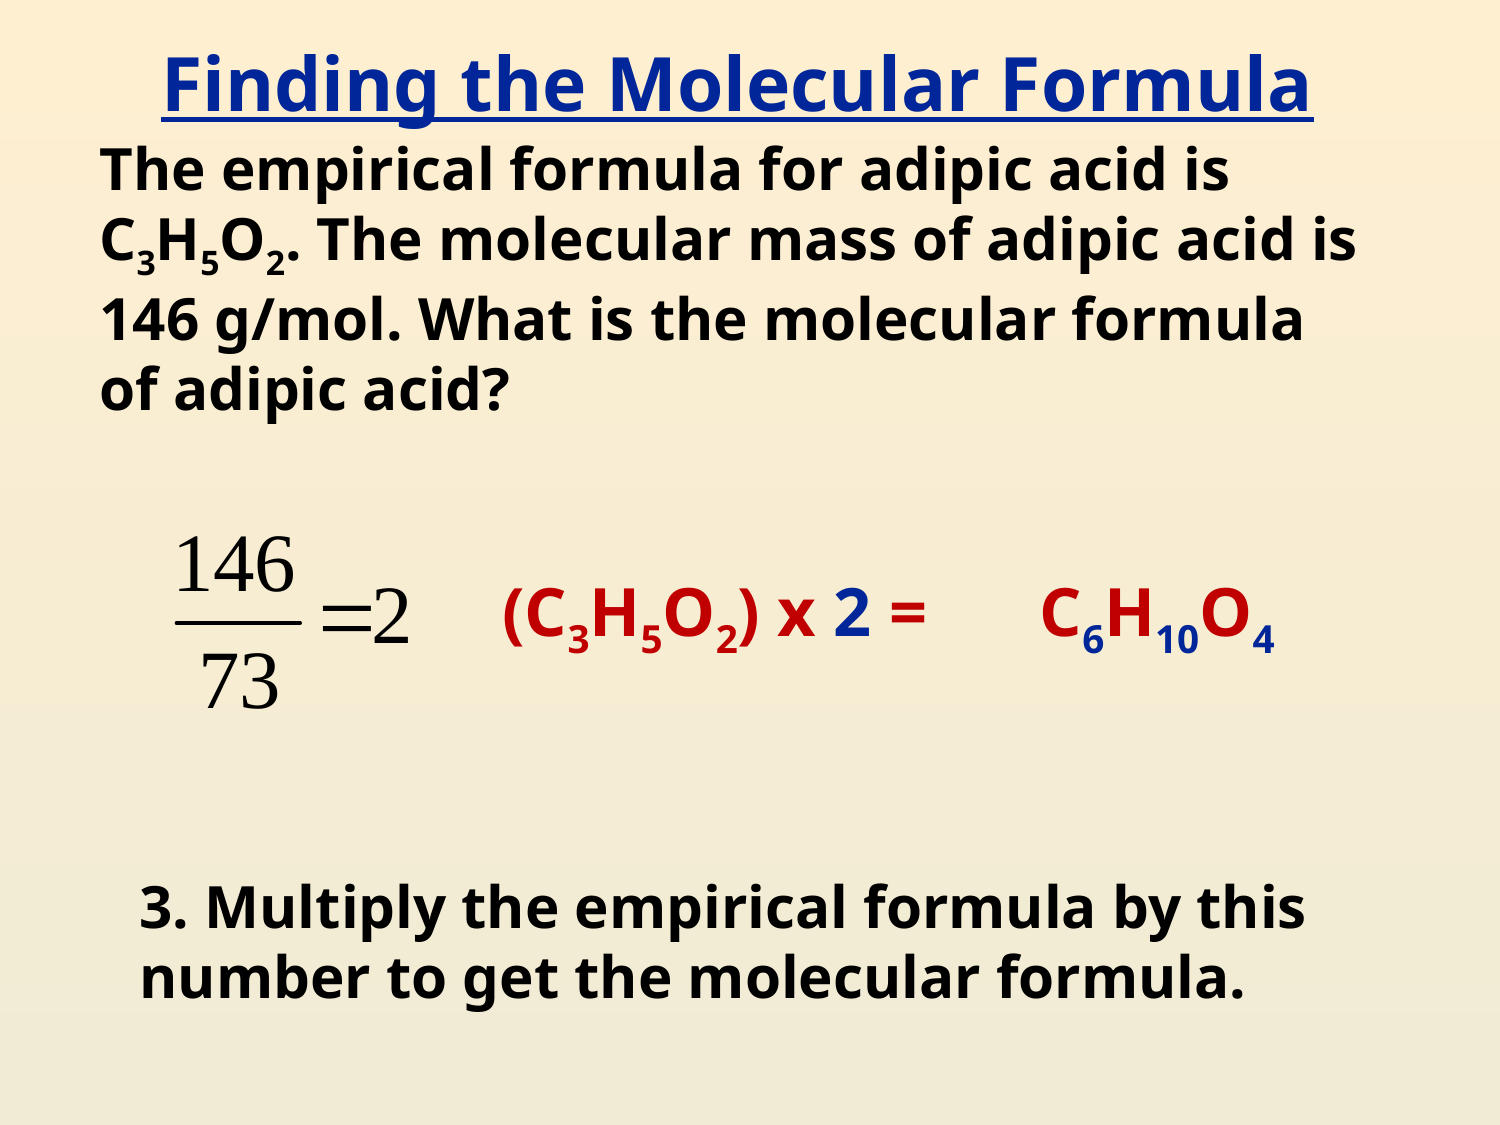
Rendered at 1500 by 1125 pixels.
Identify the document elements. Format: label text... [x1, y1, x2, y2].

text_box C6H10O4 [1024, 562, 1416, 669]
text_box The empirical formula for adipic acid is C3H5O2. The molecular mass of adipic acid is 146 g/mol. What is the molecular formula of adipic acid? [84, 124, 1375, 430]
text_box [162, 512, 426, 727]
text_box (C3H5O2) x 2 = [487, 562, 1024, 669]
text_box 3. Multiply the empirical formula by this number to get the molecular formula. [125, 862, 1375, 1018]
title Finding the Molecular Formula [99, 24, 1376, 138]
